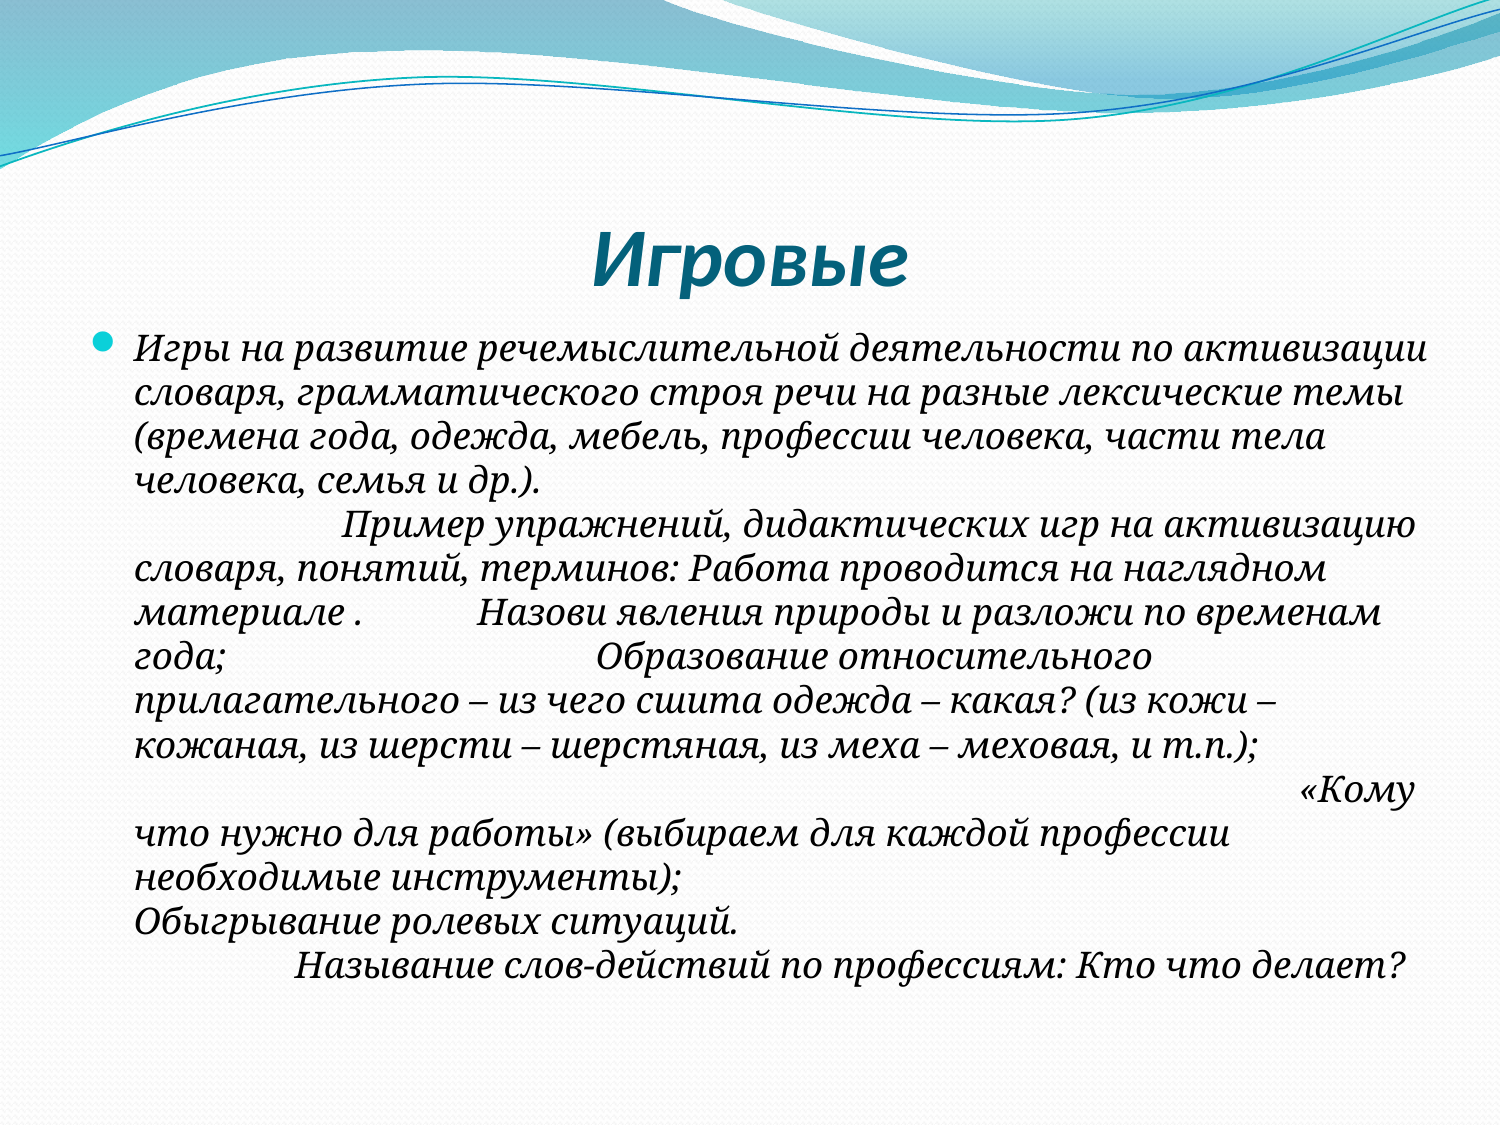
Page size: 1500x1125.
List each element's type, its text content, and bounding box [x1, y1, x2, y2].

list Игры на развитие речемыслительной деятельности по активизации словаря, грамматического строя речи на разные лексические темы (времена года, одежда, мебель, профессии человека, части тела человека, семья и др.). Пример упражнений, дидактических игр на активизацию словаря, понятий, терминов: Работа проводится на наглядном материале . Назови явления природы и разложи по временам года; Образование относительного прилагательного – из чего сшита одежда – какая? (из кожи – кожаная, из шерсти – шерстяная, из меха – меховая, и т.п.); «Кому что нужно для работы» (выбираем для каждой профессии необходимые инструменты); Обыгрывание ролевых ситуаций. Называние слов-действий по профессиям: Кто что делает? [75, 317, 1459, 1038]
title Игровые [75, 115, 1425, 303]
